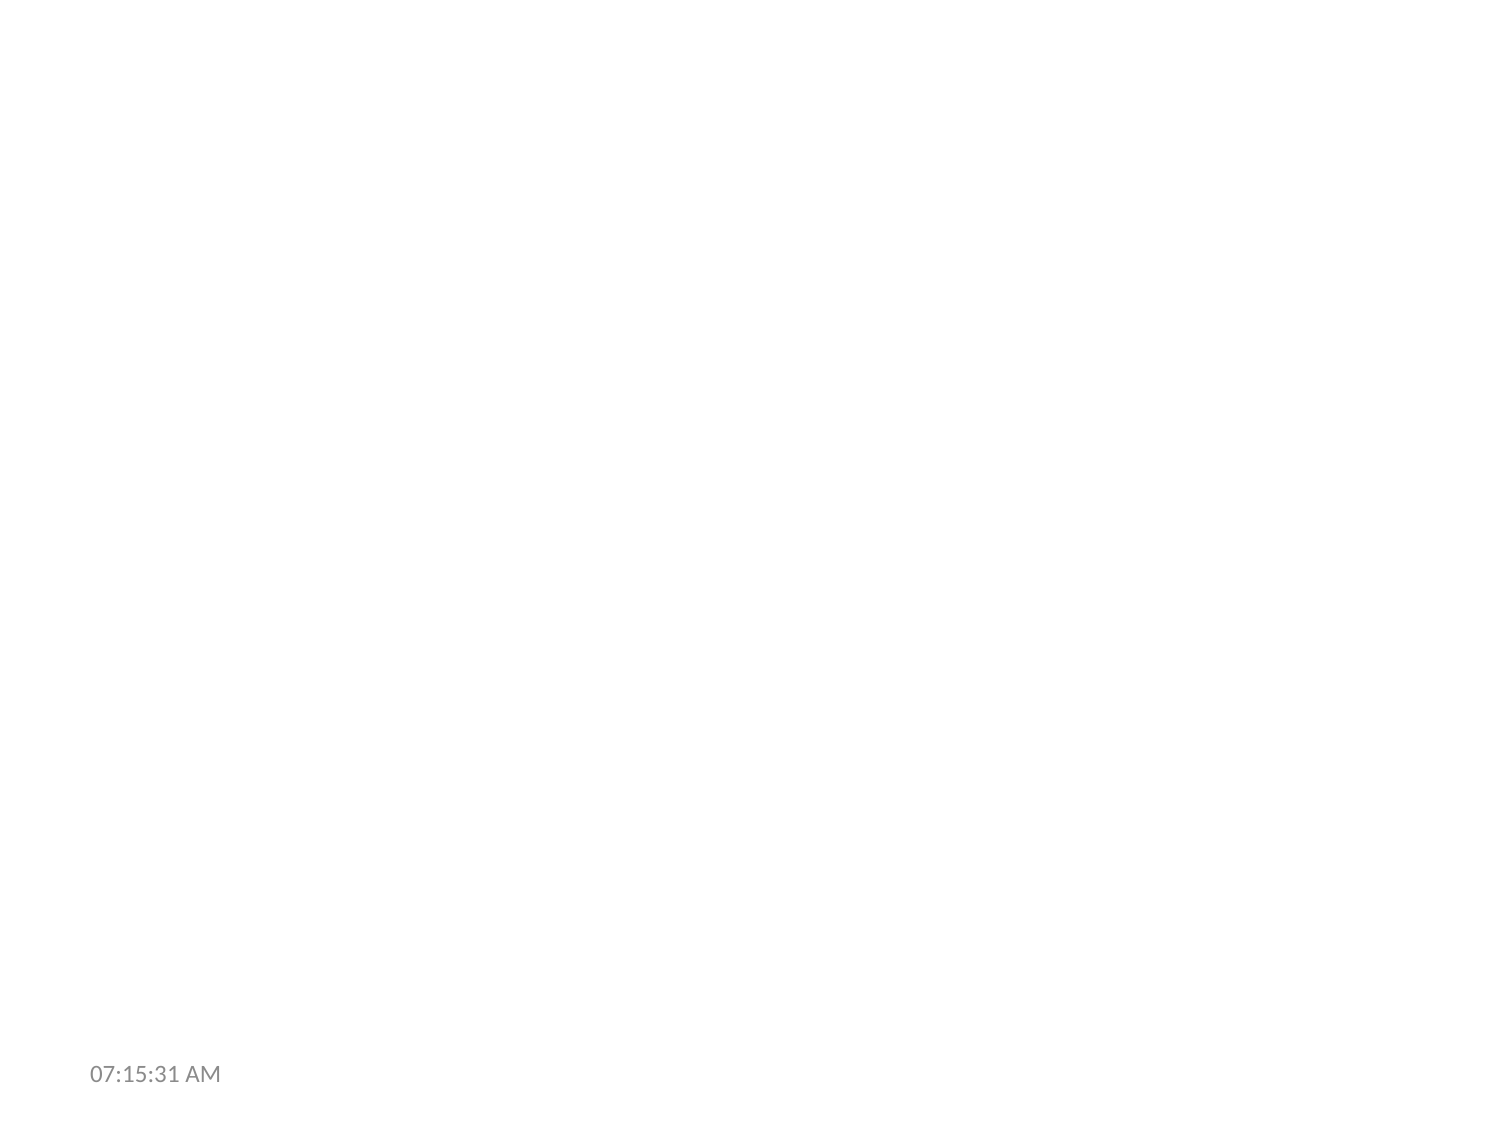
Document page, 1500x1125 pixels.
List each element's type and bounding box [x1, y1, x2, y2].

slide_number [75, 1042, 425, 1103]
